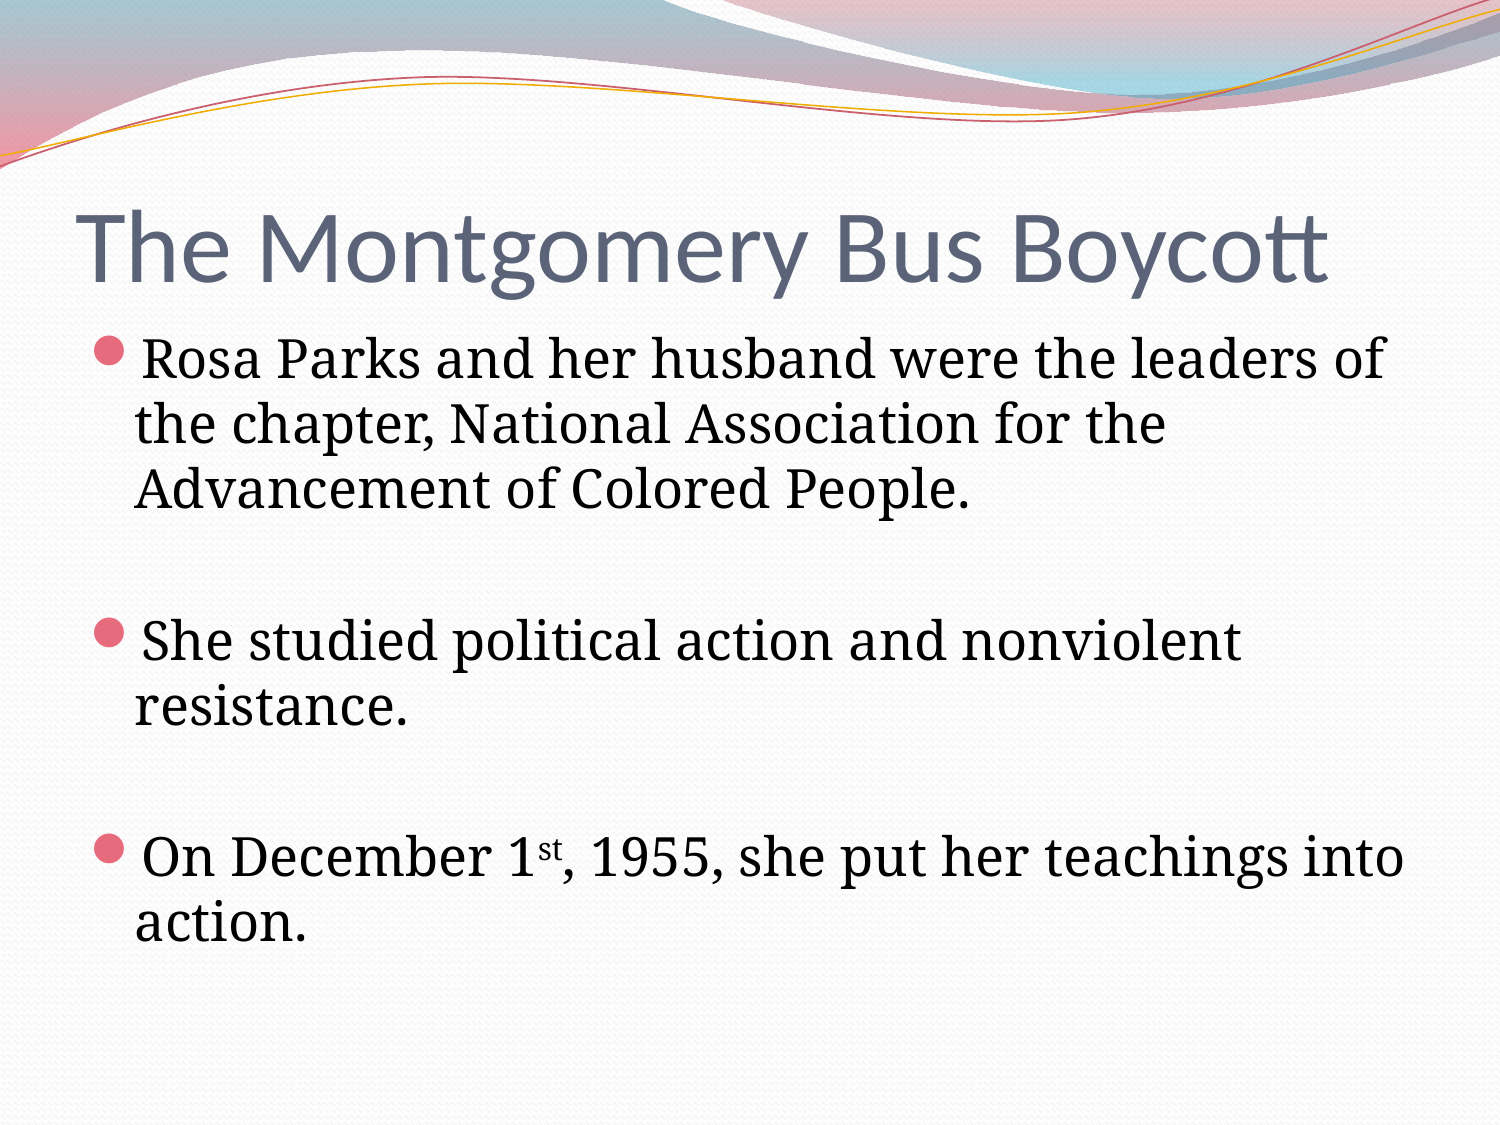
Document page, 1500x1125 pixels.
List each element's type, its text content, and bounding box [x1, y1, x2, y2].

list Rosa Parks and her husband were the leaders of the chapter, National Association for the Advancement of Colored People. She studied political action and nonviolent resistance. On December 1st, 1955, she put her teachings into action. [75, 317, 1425, 1038]
title The Montgomery Bus Boycott [75, 115, 1425, 303]
